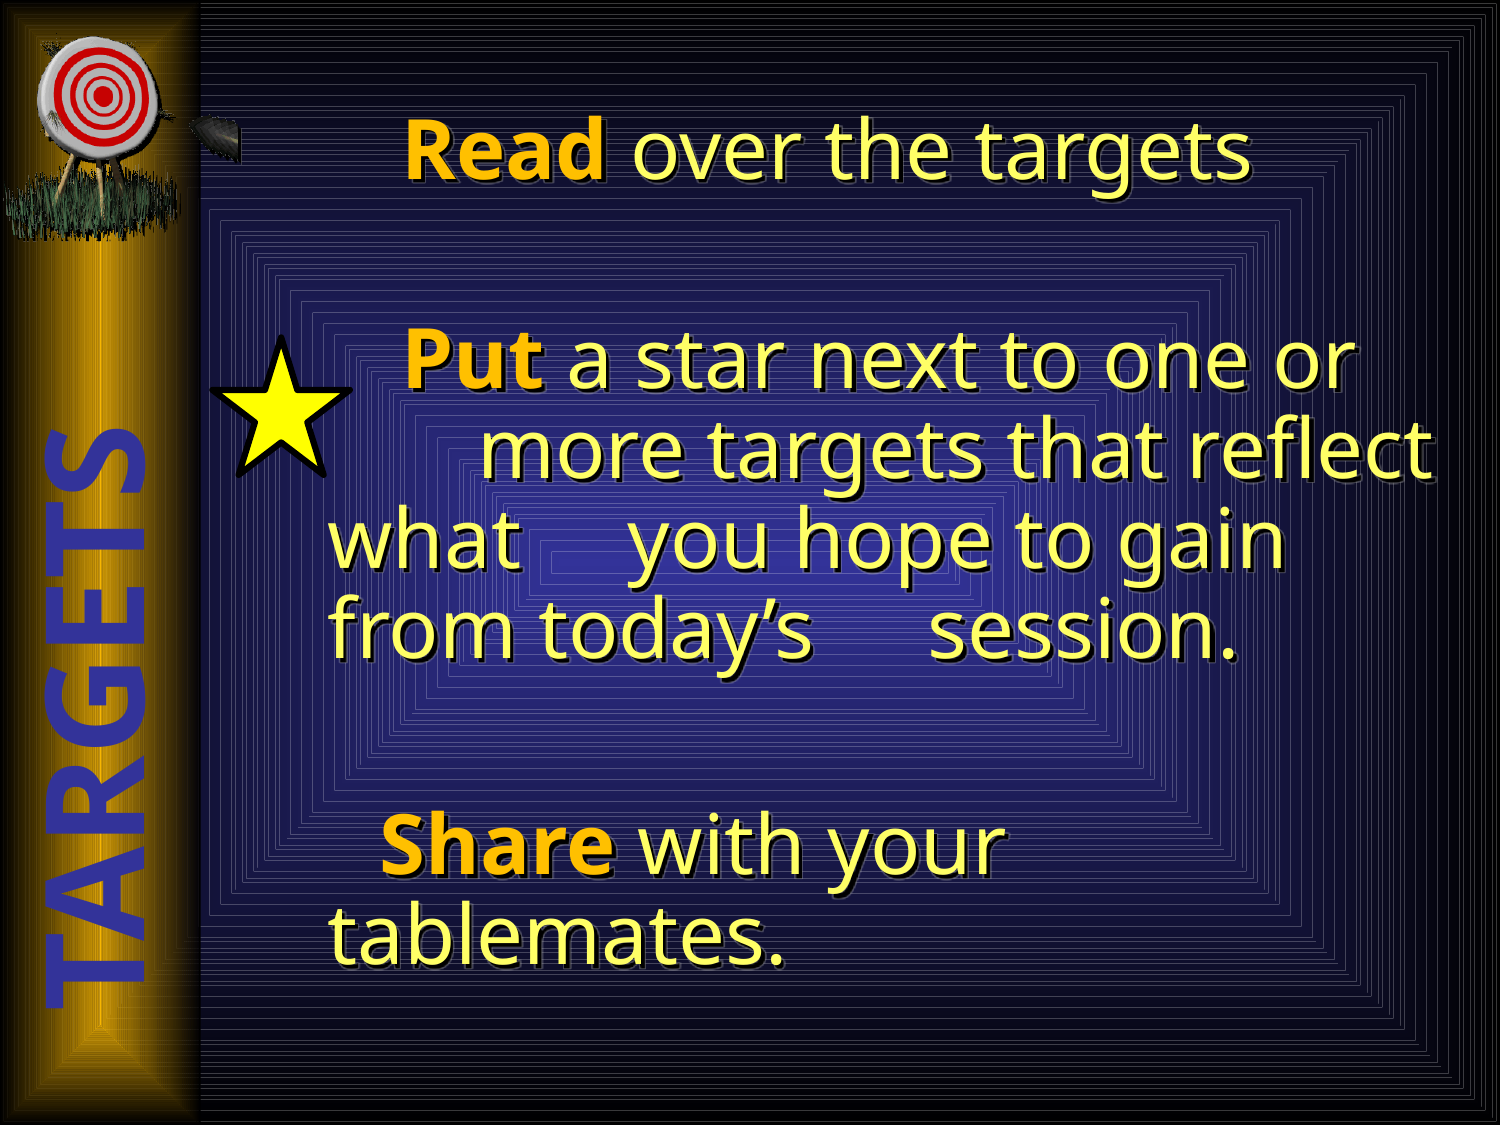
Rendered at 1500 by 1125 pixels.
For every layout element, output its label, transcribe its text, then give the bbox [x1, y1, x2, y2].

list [2, 2, 235, 236]
text_box TARGETS [0, 244, 180, 1027]
text_box [209, 334, 353, 479]
list Read over the targets Put a star next to one or more targets that reflect what you hope to gain from today’s session. Share with your tablemates. [212, 99, 1463, 1063]
